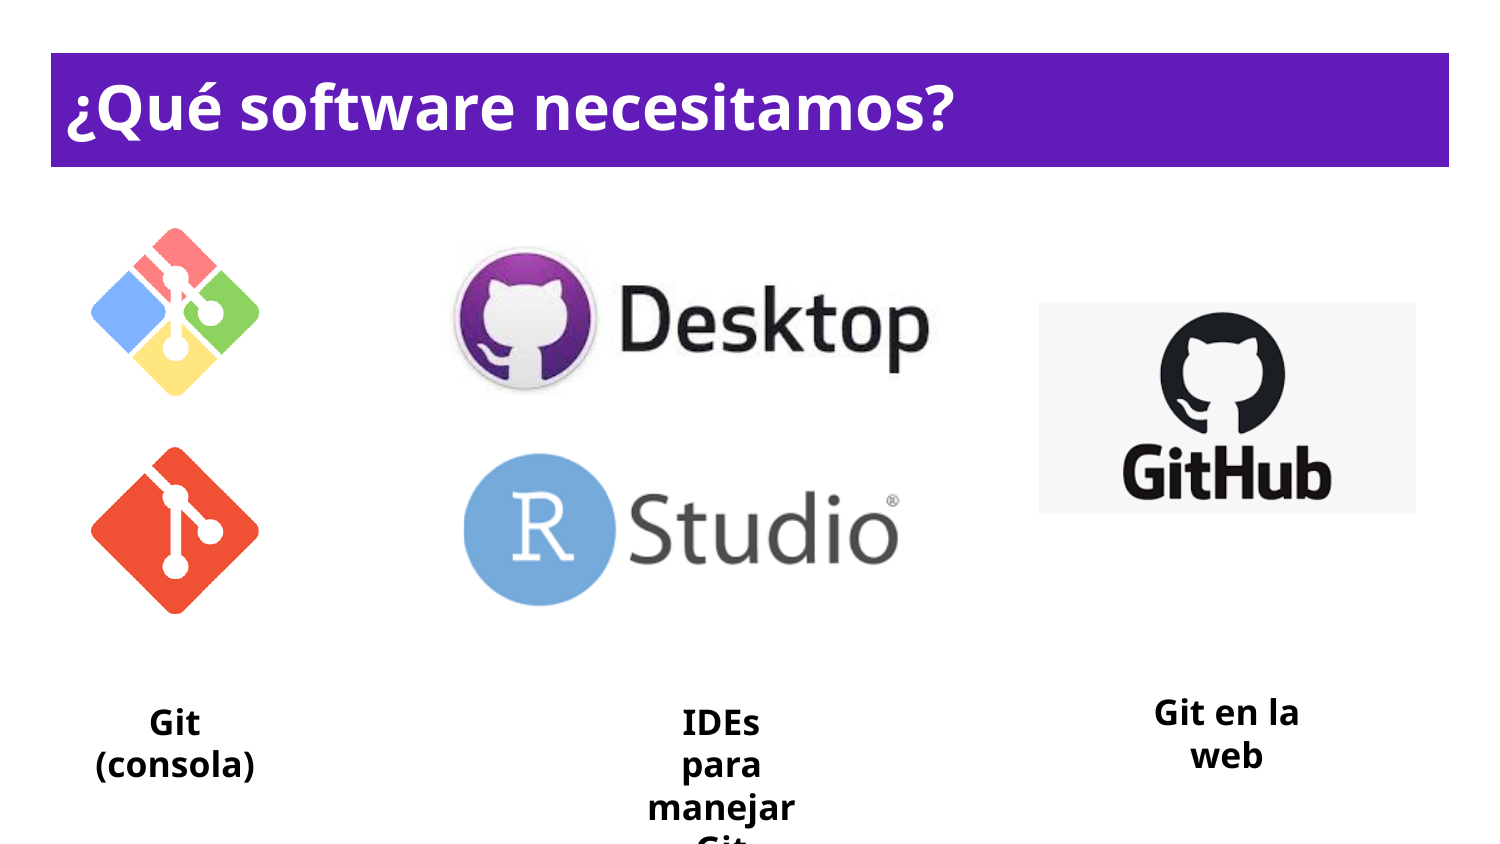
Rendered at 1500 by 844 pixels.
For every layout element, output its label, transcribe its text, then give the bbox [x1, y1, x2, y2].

picture [1038, 302, 1416, 514]
picture [91, 447, 259, 615]
picture [463, 441, 940, 620]
picture [442, 220, 940, 423]
text_box Git en la web [1130, 675, 1324, 769]
text_box [96, 701, 894, 795]
picture [91, 227, 259, 396]
text_box Git (consola) [78, 684, 272, 778]
text_box IDEs para manejar Git [625, 684, 818, 778]
title ¿Qué software necesitamos? [51, 53, 1449, 167]
